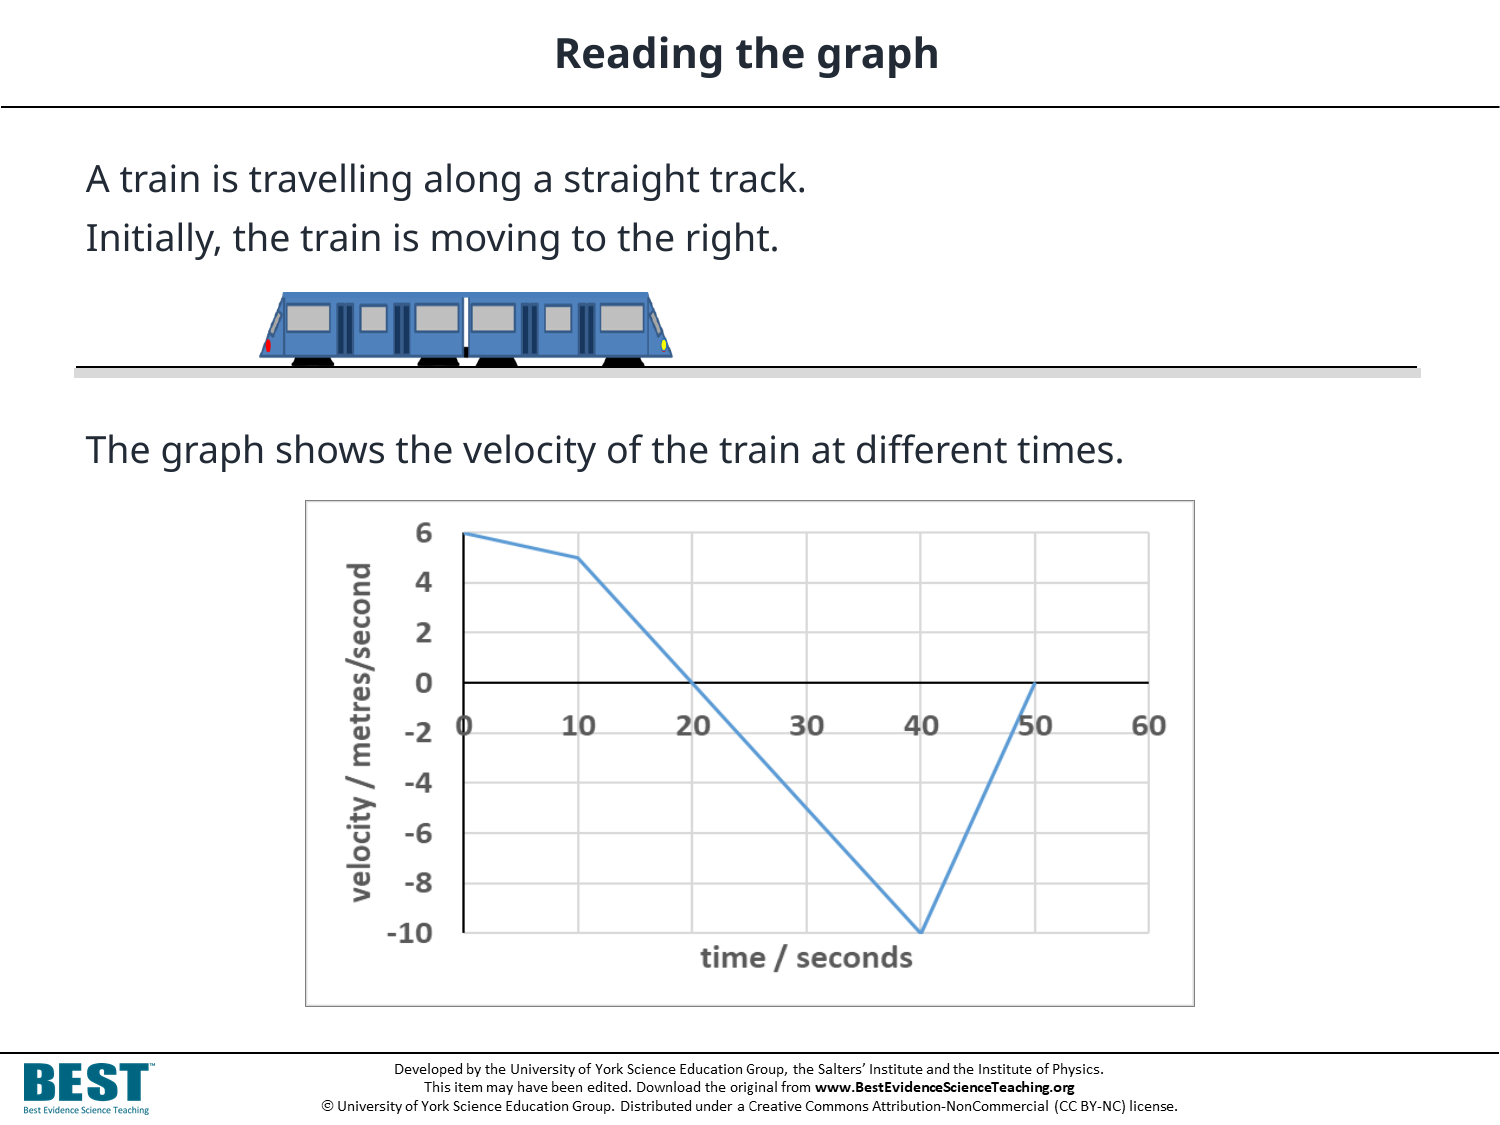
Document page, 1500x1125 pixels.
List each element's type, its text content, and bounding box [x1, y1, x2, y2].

text_box Reading the graph [23, 4, 1471, 99]
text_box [74, 292, 1421, 378]
picture [0, 106, 1500, 1125]
